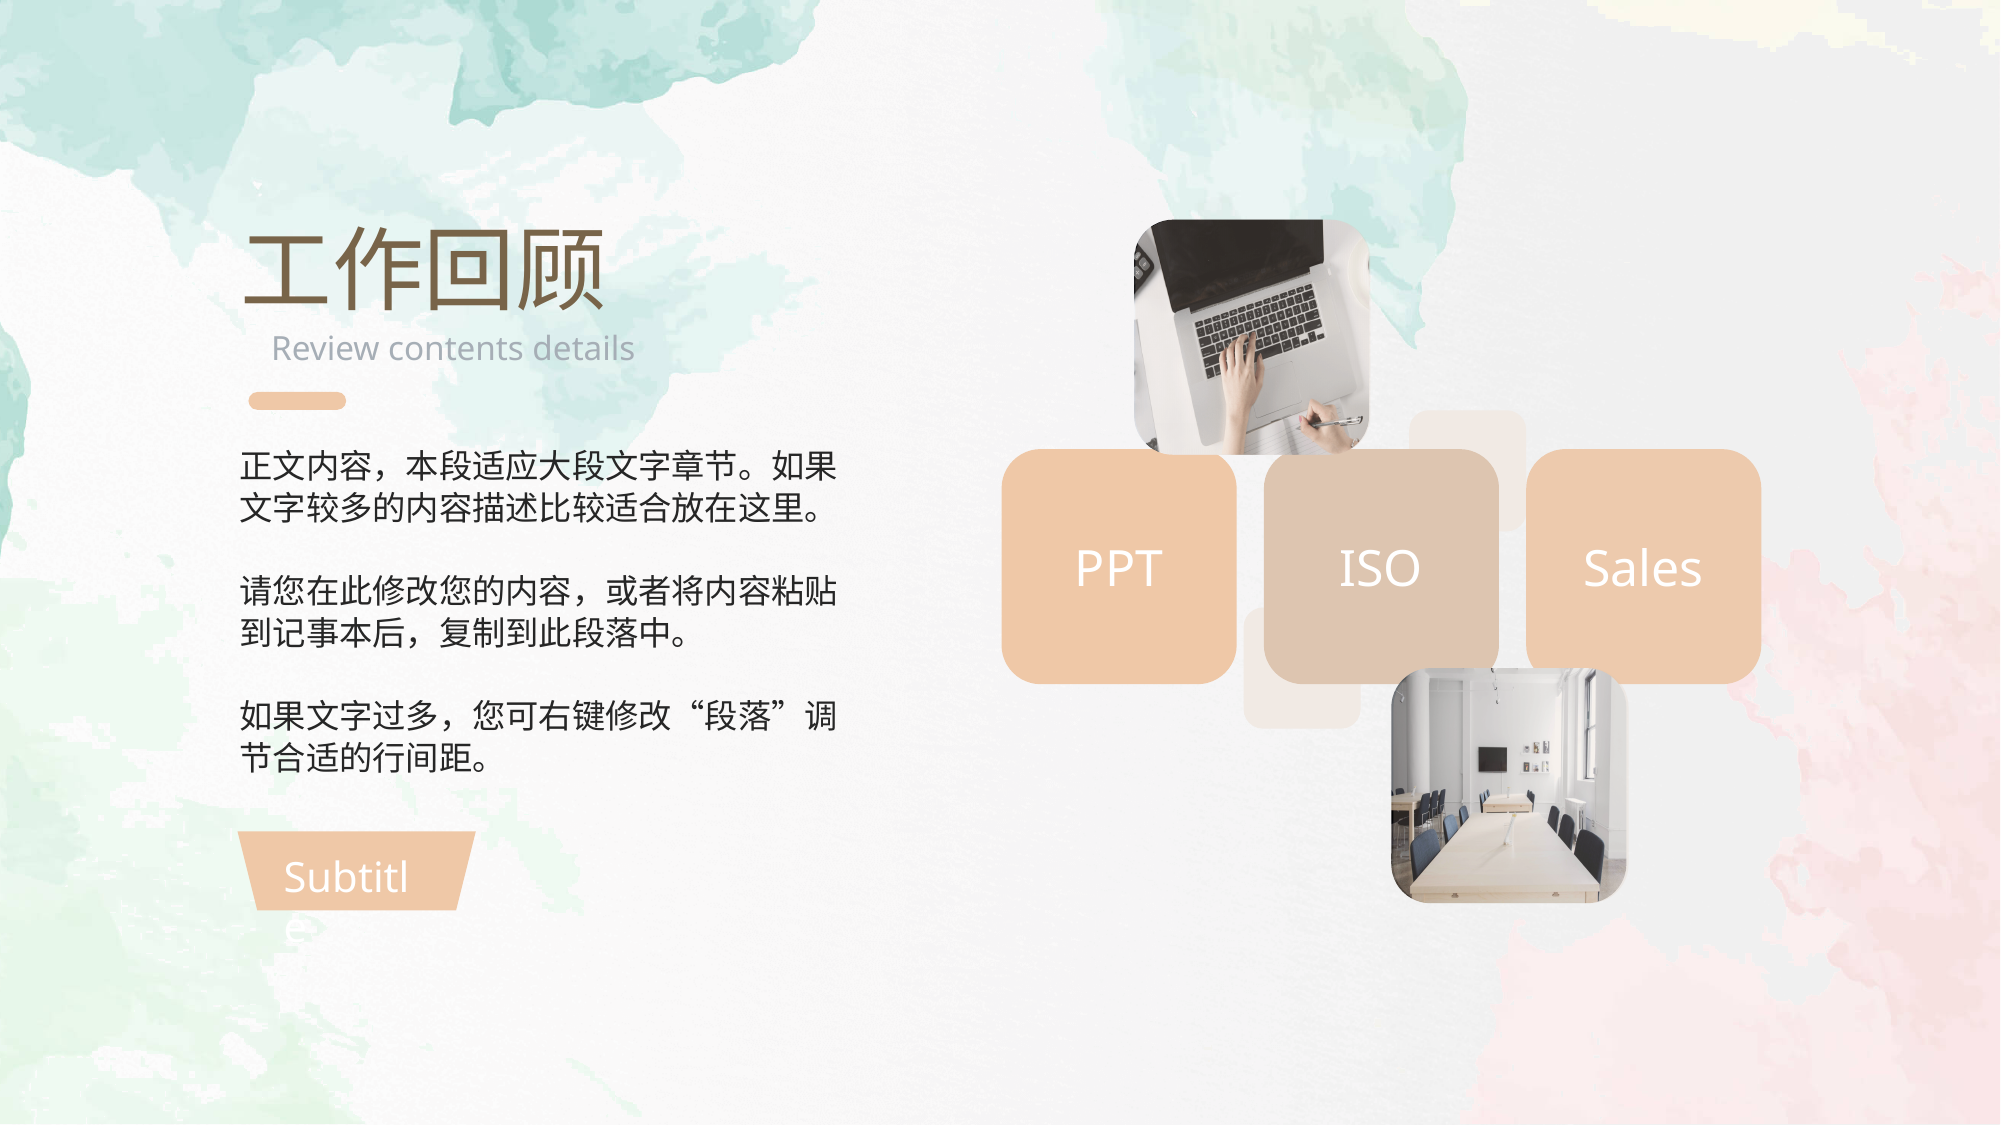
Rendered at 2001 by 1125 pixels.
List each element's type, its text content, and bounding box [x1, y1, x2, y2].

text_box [1001, 219, 1762, 904]
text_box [224, 204, 681, 410]
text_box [237, 831, 476, 911]
text_box 正文内容，本段适应大段文字章节。如果文字较多的内容描述比较适合放在这里。 请您在此修改您的内容，或者将内容粘贴到记事本后，复制到此段落中。 如果文字过多，您可右键修改“段落”调节合适的行间距。 [225, 436, 860, 785]
picture [0, 0, 2001, 1125]
